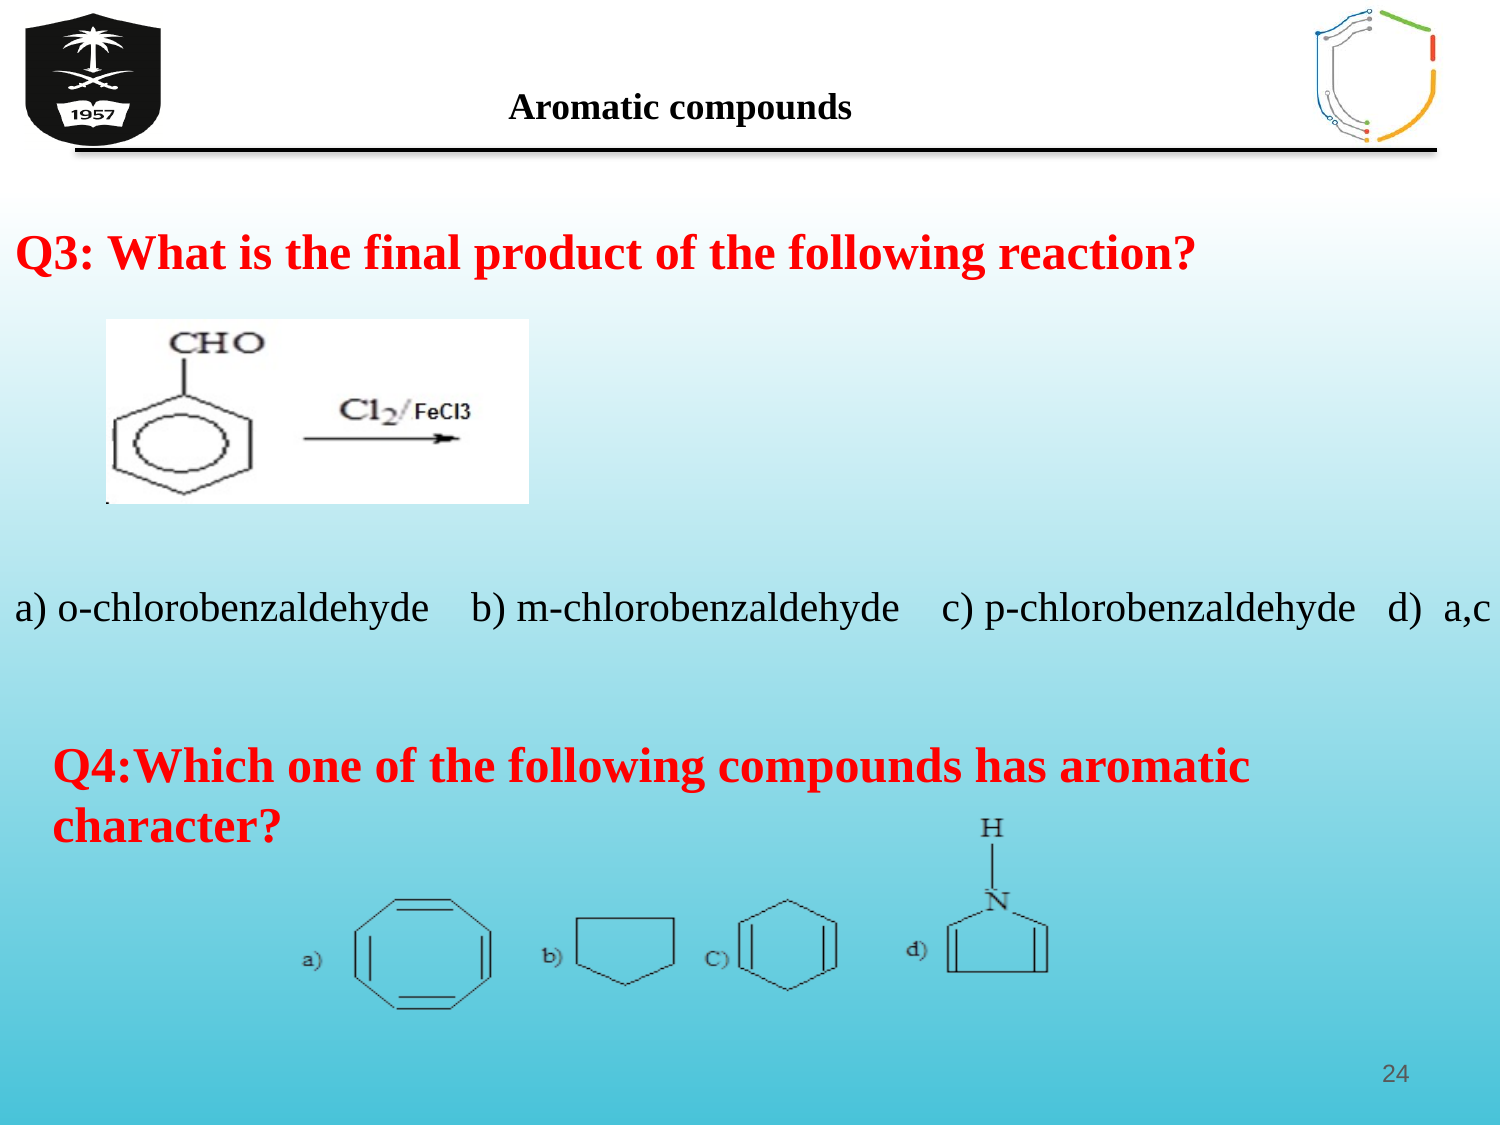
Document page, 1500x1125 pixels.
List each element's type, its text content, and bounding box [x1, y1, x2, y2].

picture [1287, 0, 1463, 165]
picture [299, 812, 1056, 1015]
text_box Q4:Which one of the following compounds has aromatic character? [37, 724, 1413, 860]
text_box Aromatic compounds [493, 74, 868, 135]
slide_number 24 [1074, 1042, 1425, 1103]
picture [24, 12, 163, 151]
text_box Q3: What is the final product of the following reaction? a) o-chlorobenzaldehyde b) m-chlorobenzaldehyde c) p-chlorobenzaldehyde d) a,c [0, 212, 1500, 638]
picture [106, 318, 529, 504]
